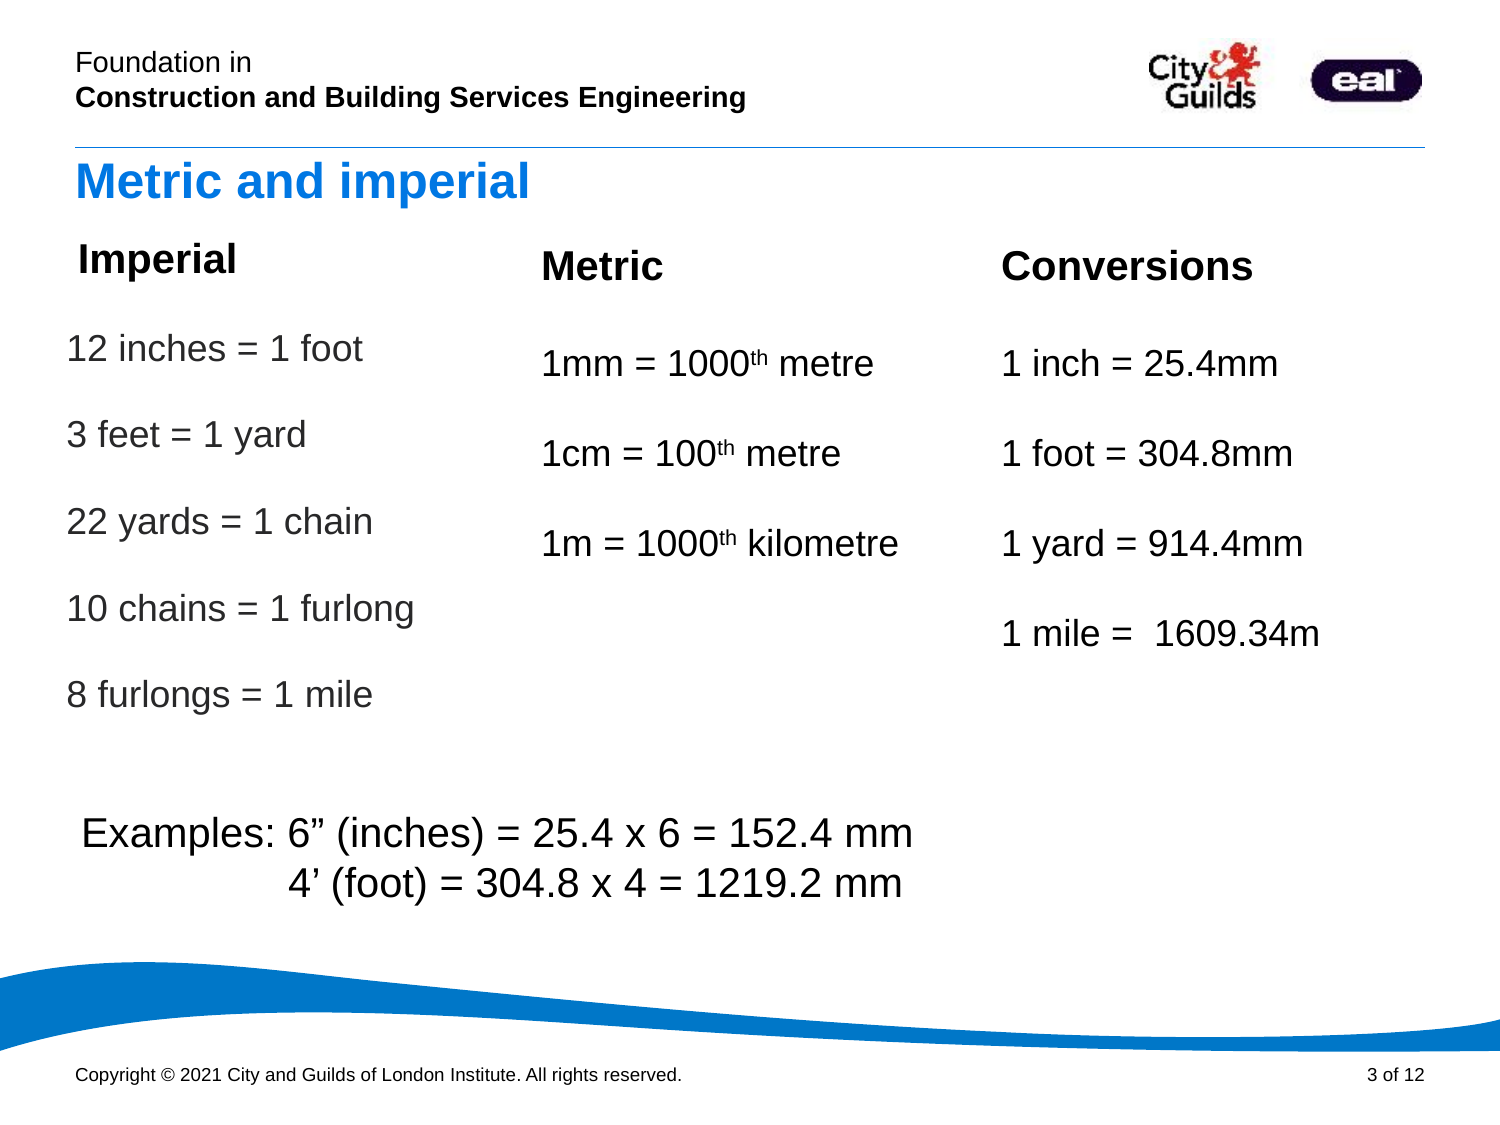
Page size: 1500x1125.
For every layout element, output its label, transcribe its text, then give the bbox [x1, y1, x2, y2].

list Imperial 12 inches = 1 foot 3 feet = 1 yard 22 yards = 1 chain 10 chains = 1 furlong 8 furlongs = 1 mile [66, 231, 457, 752]
text_box Conversions 1 inch = 25.4mm 1 foot = 304.8mm 1 yard = 914.4mm 1 mile = 1609.34m [986, 231, 1376, 662]
picture [1149, 38, 1422, 121]
text_box Examples: 6” (inches) = 25.4 x 6 = 152.4 mm 4’ (foot) = 304.8 x 4 = 1219.2 mm [66, 798, 1459, 914]
title Metric and imperial [74, 148, 1426, 215]
text_box Metric 1mm = 1000th metre 1cm = 100th metre 1m = 1000th kilometre [526, 231, 939, 612]
